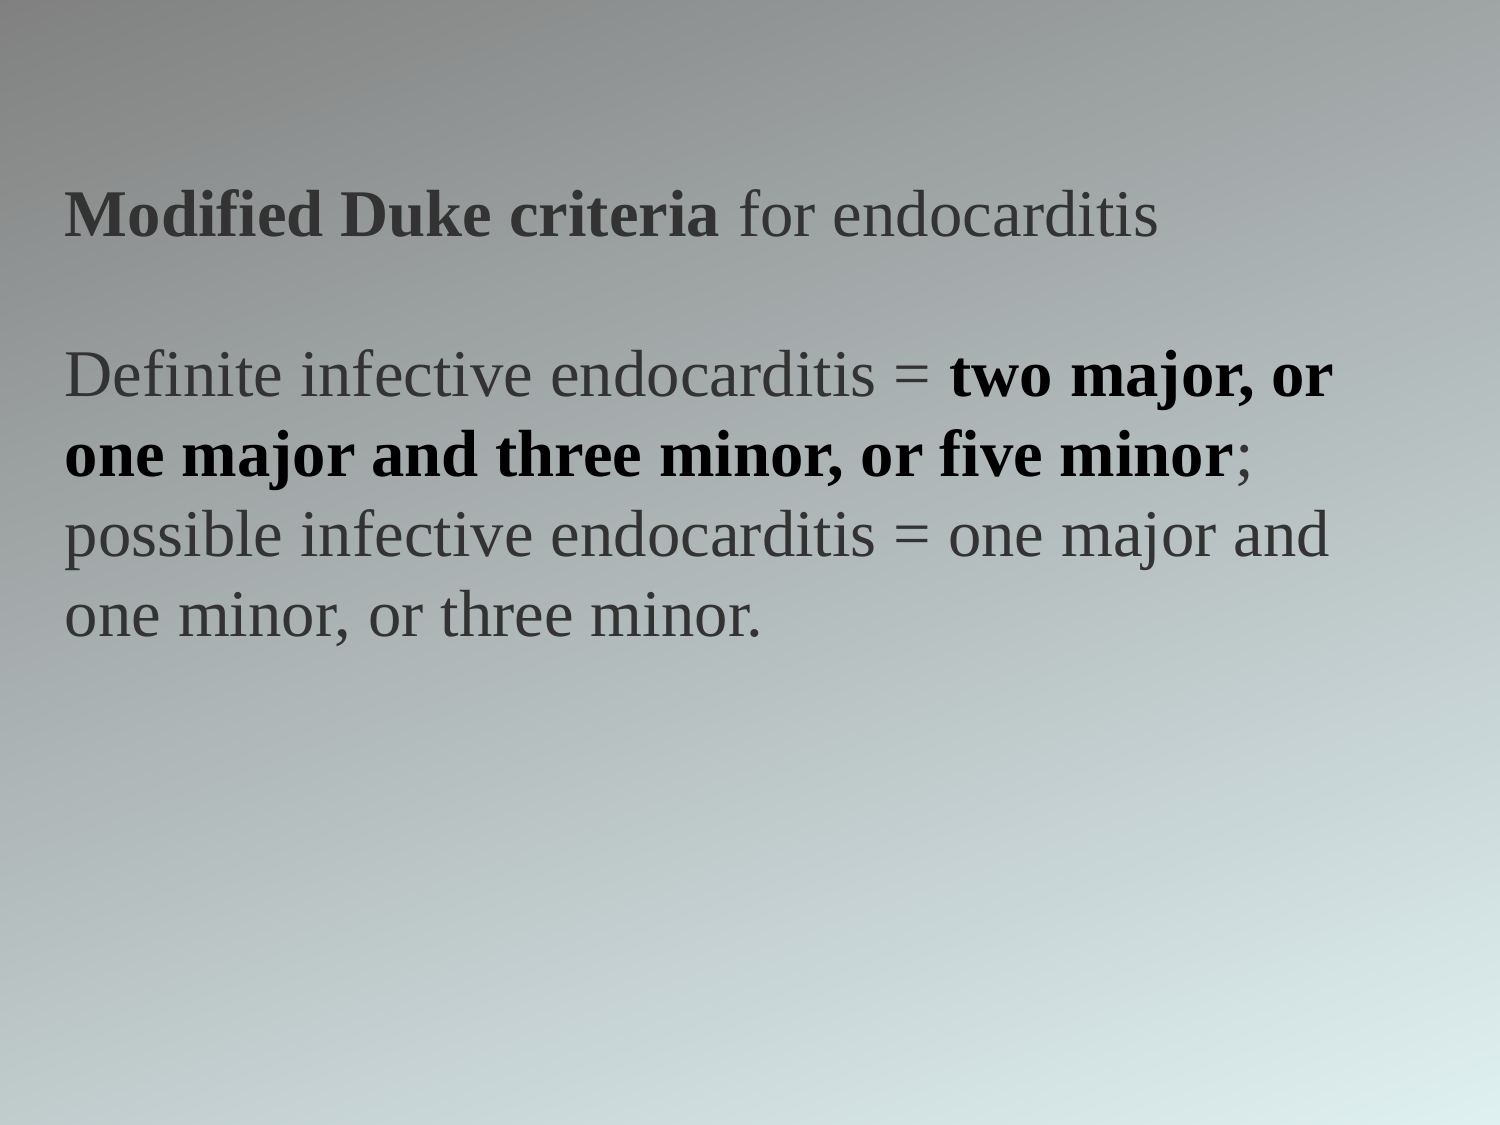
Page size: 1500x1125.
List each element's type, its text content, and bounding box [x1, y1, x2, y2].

text_box Modified Duke criteria for endocarditis Definite infective endocarditis = two major, or one major and three minor, or five minor; possible infective endocarditis = one major and one minor, or three minor. [50, 162, 1438, 657]
